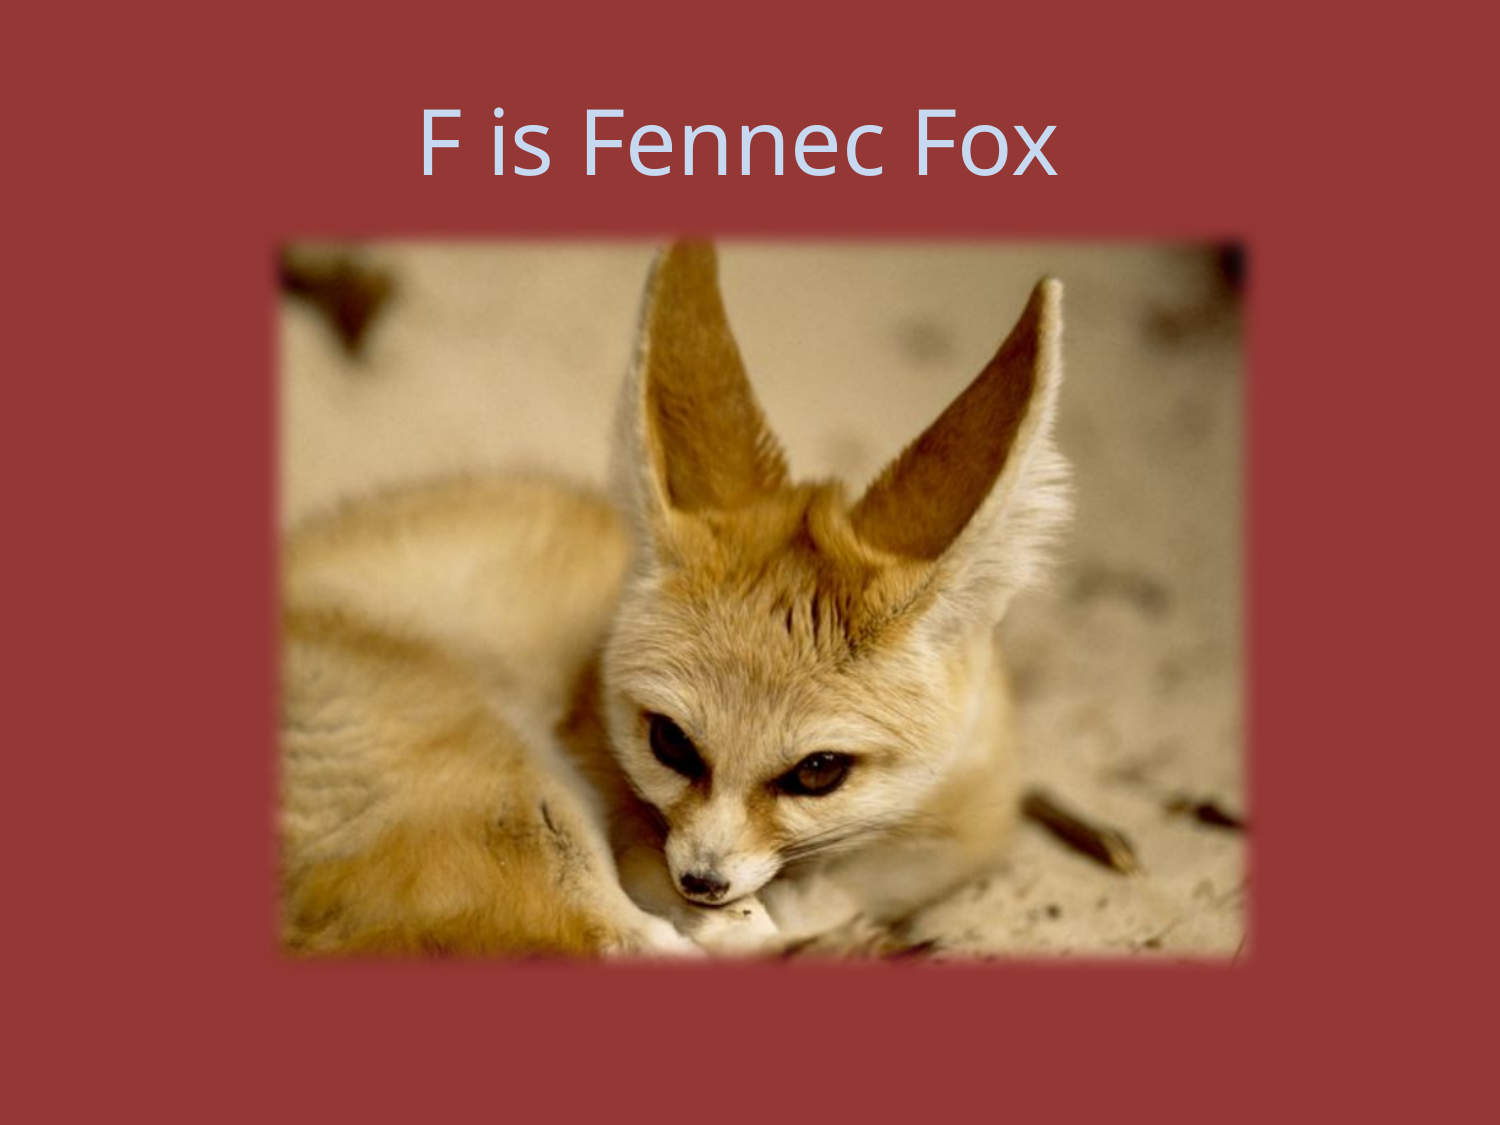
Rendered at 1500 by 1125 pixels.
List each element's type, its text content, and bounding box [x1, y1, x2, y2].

title F is Fennec Fox [75, 45, 1425, 233]
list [262, 224, 1263, 976]
